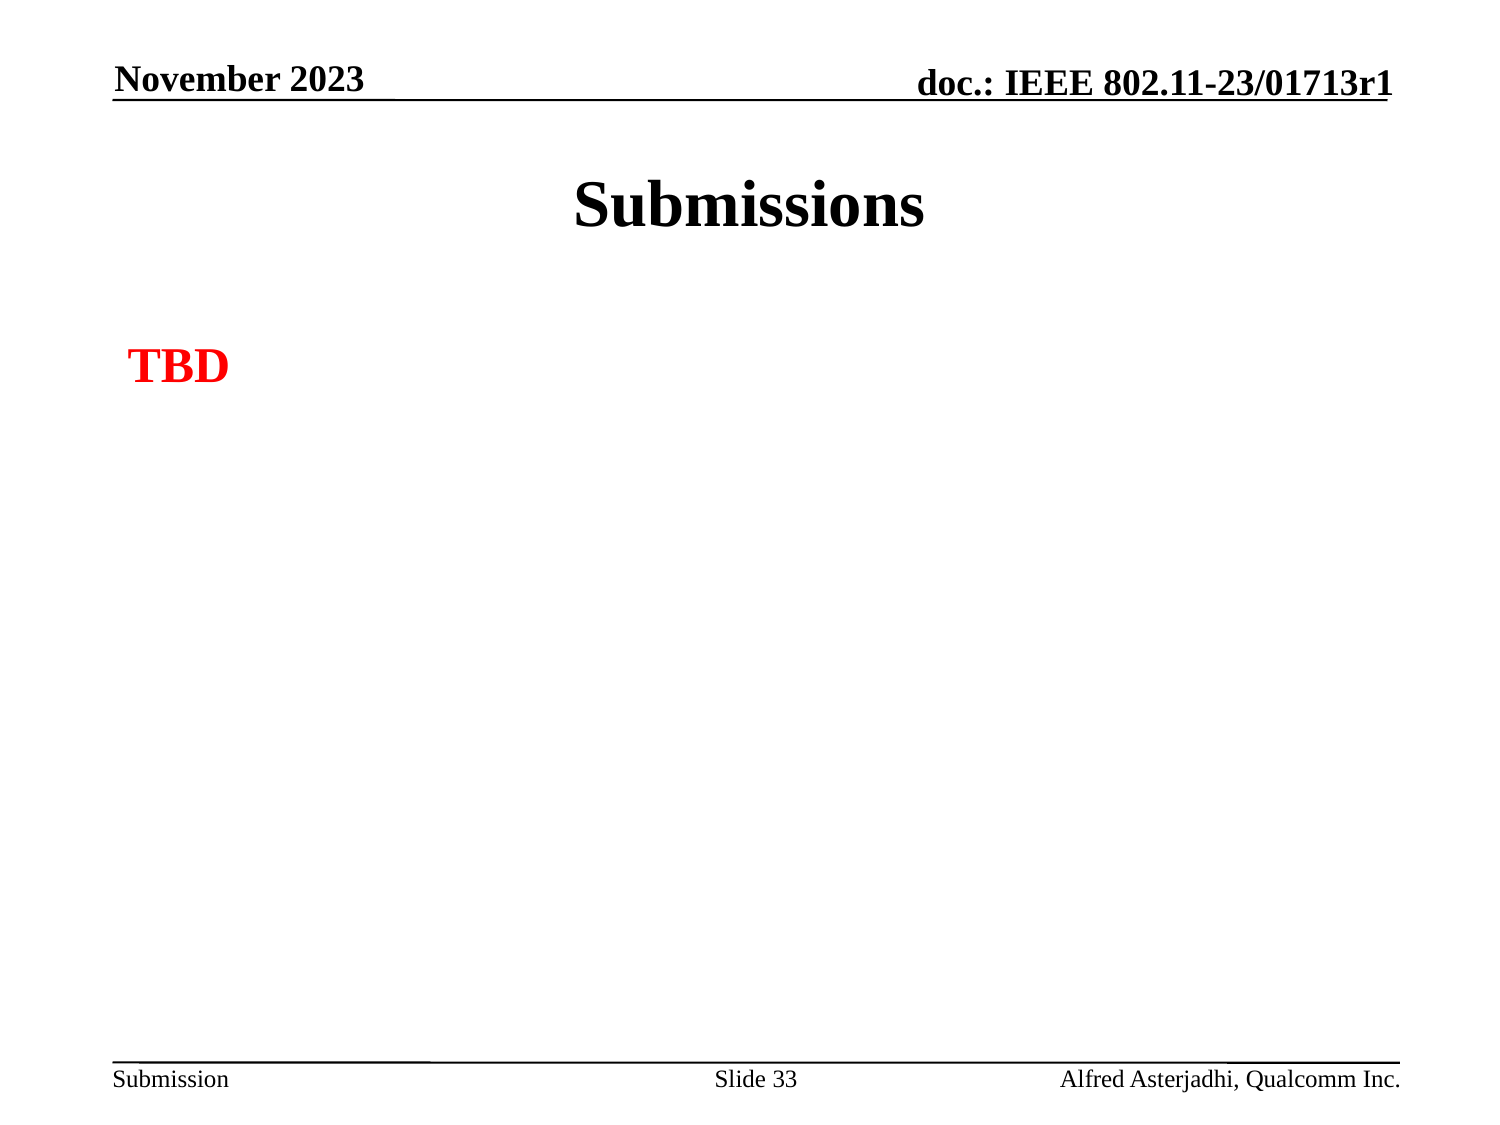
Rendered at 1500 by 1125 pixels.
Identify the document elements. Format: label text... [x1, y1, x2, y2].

slide_number Slide 33 [712, 1061, 800, 1123]
title Submissions [112, 112, 1388, 288]
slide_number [114, 54, 423, 100]
list TBD [112, 324, 1388, 1000]
footer Alfred Asterjadhi, Qualcomm Inc. [878, 1061, 1402, 1093]
